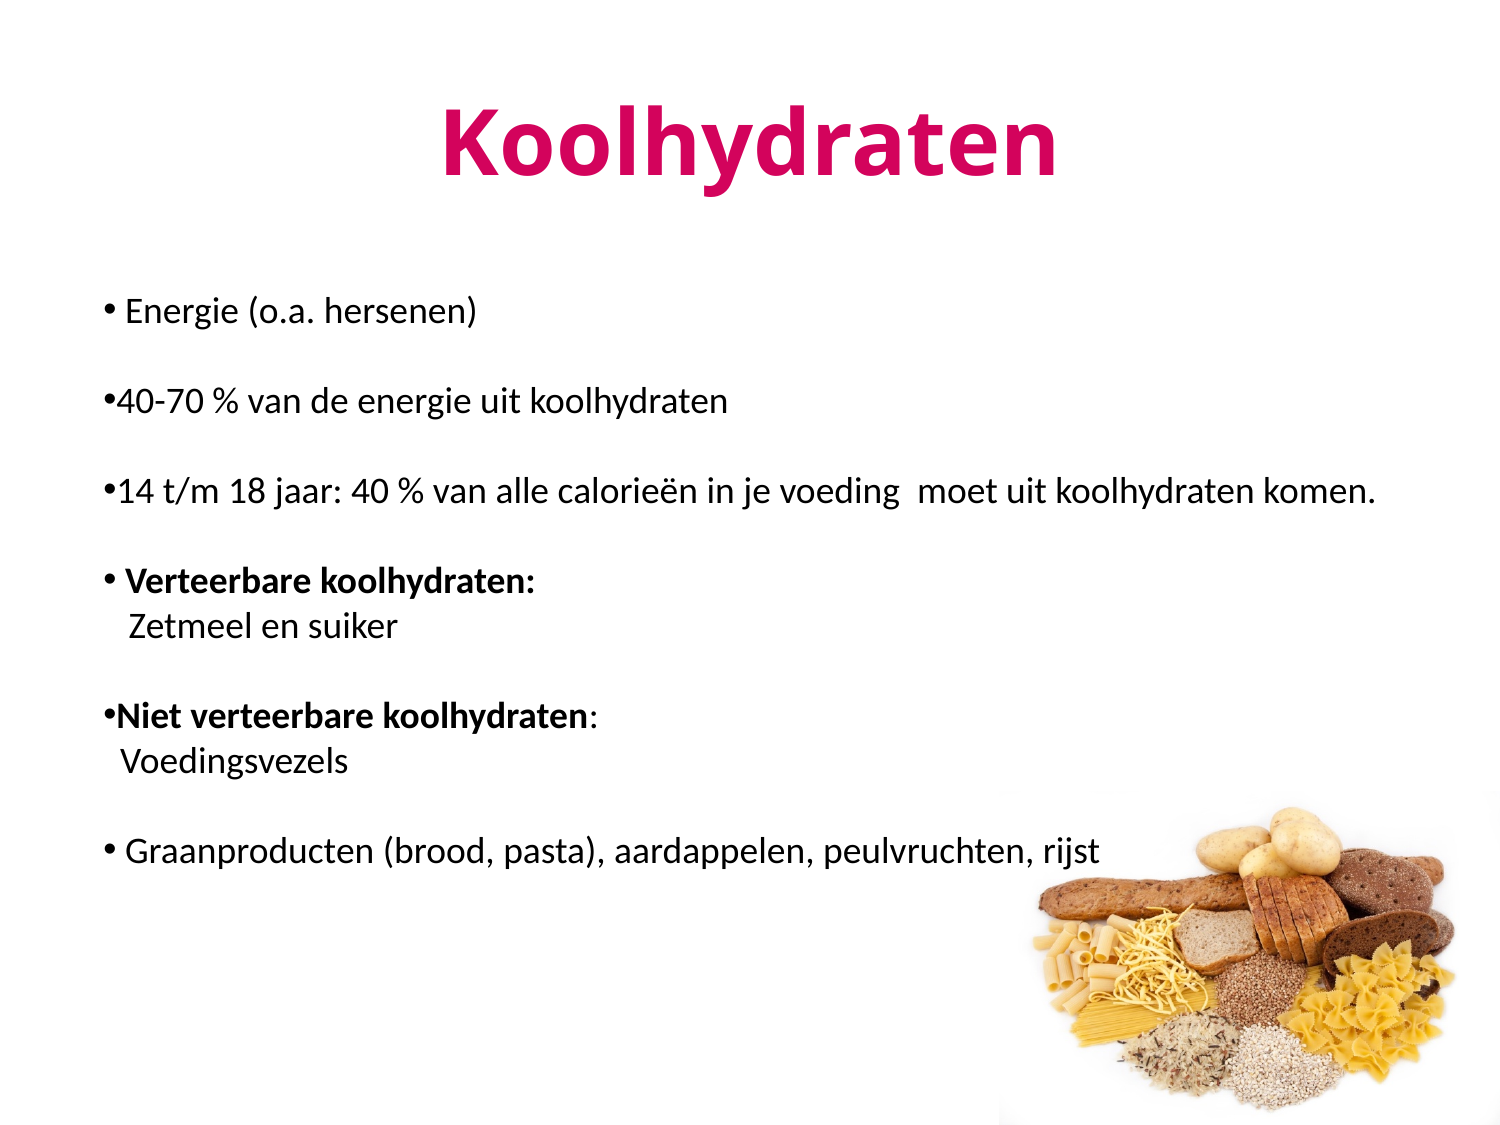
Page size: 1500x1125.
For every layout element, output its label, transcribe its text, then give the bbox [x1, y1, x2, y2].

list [999, 791, 1500, 1125]
text_box Energie (o.a. hersenen) 40-70 % van de energie uit koolhydraten 14 t/m 18 jaar: 40 % van alle calorieën in je voeding moet uit koolhydraten komen. Verteerbare koolhydraten: Zetmeel en suiker Niet verteerbare koolhydraten: Voedingsvezels Graanproducten (brood, pasta), aardappelen, peulvruchten, rijst [88, 278, 1447, 879]
title Koolhydraten [75, 45, 1425, 233]
